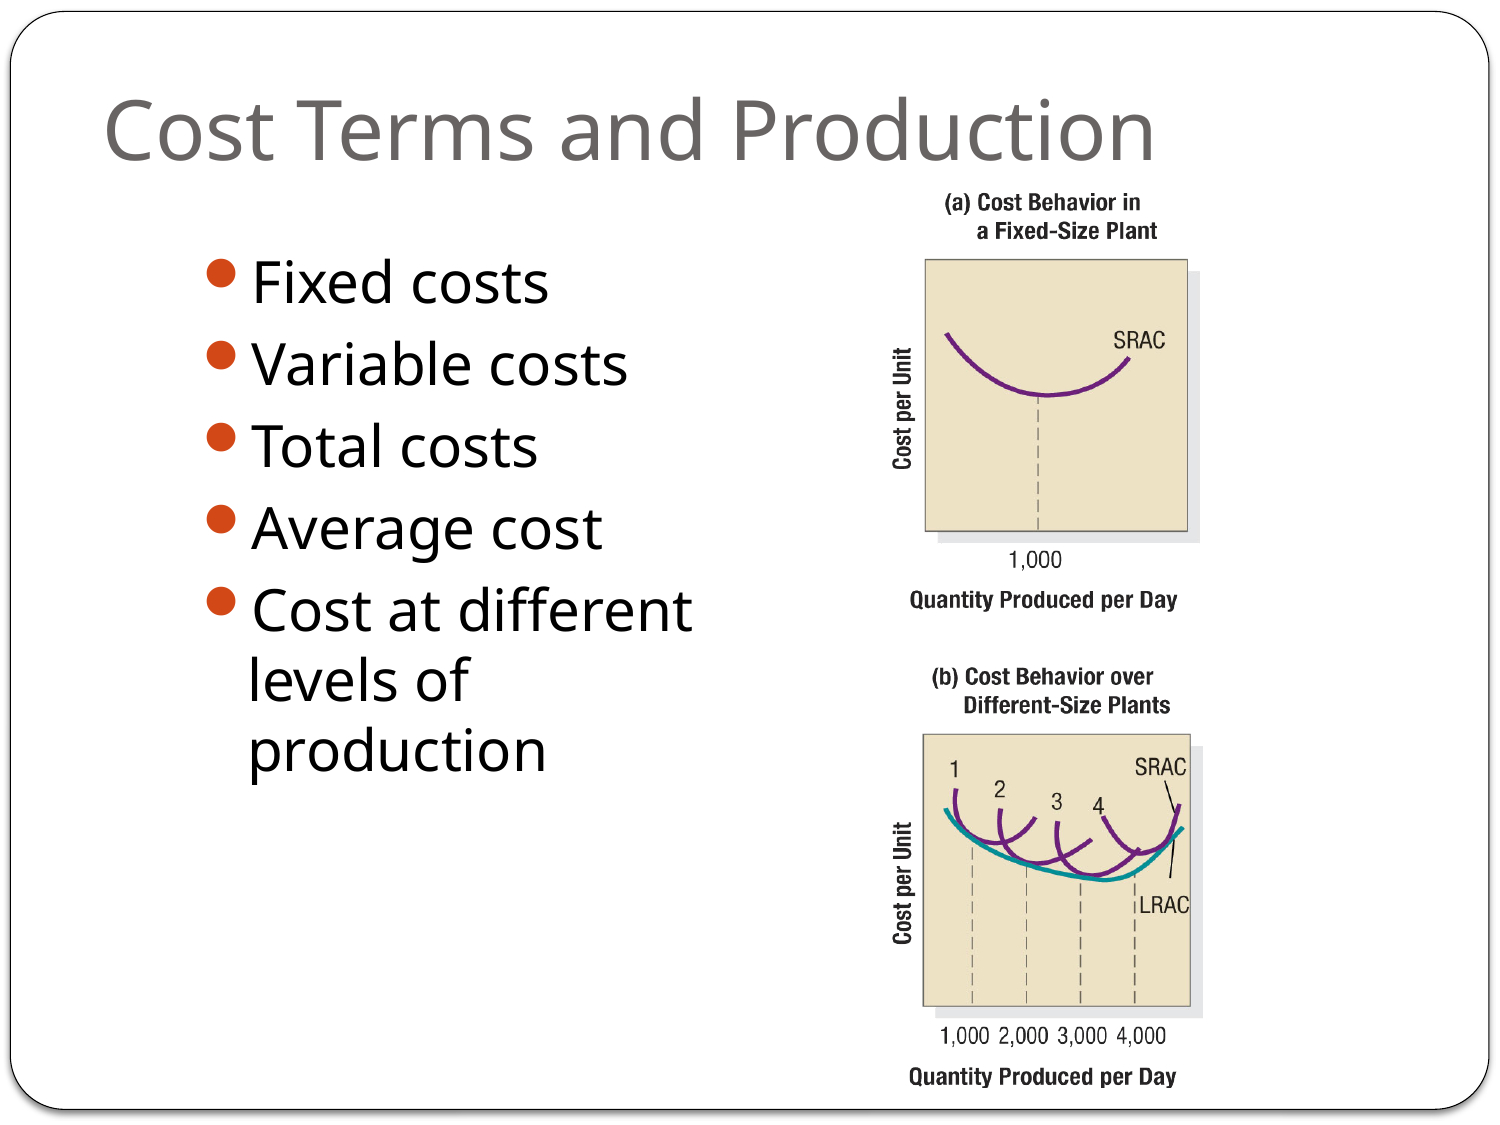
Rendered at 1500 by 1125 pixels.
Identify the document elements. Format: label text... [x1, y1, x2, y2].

list Fixed costs Variable costs Total costs Average cost Cost at different levels of production [187, 237, 763, 1051]
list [887, 187, 1203, 1088]
title Cost Terms and Production [87, 24, 1351, 193]
